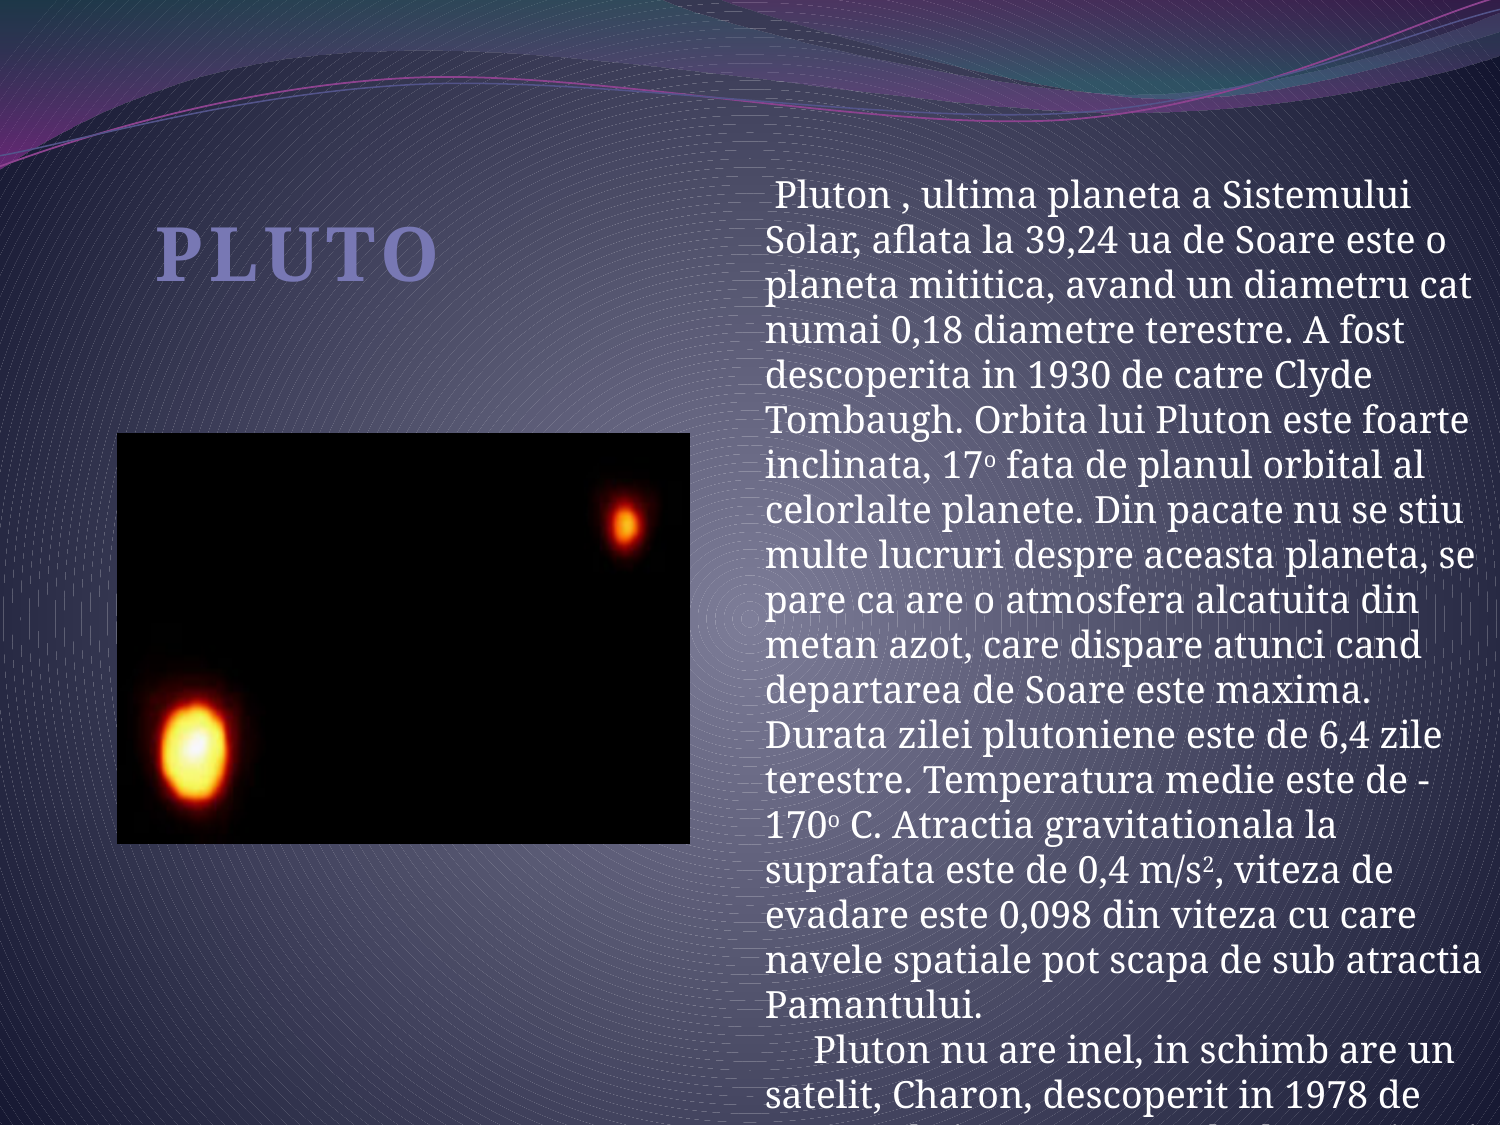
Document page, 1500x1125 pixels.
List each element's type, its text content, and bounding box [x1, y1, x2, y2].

picture [116, 433, 691, 844]
text_box Pluton , ultima planeta a Sistemului Solar, aflata la 39,24 ua de Soare este o planeta mititica, avand un diametru cat numai 0,18 diametre terestre. A fost descoperita in 1930 de catre Clyde Tombaugh. Orbita lui Pluton este foarte inclinata, 17o fata de planul orbital al celorlalte planete. Din pacate nu se stiu multe lucruri despre aceasta planeta, se pare ca are o atmosfera alcatuita din metan azot, care dispare atunci cand departarea de Soare este maxima. Durata zilei plutoniene este de 6,4 zile terestre. Temperatura medie este de -170o C. Atractia gravitationala la suprafata este de 0,4 m/s2, viteza de evadare este 0,098 din viteza cu care navele spatiale pot scapa de sub atractia Pamantului. Pluton nu are inel, in schimb are un satelit, Charon, descoperit in 1978 de catre J.Christy, care este de doua ori mai mic decat planeta in jurul caruia se invarteste. [749, 163, 1500, 1125]
text_box PLUTO [140, 199, 575, 304]
